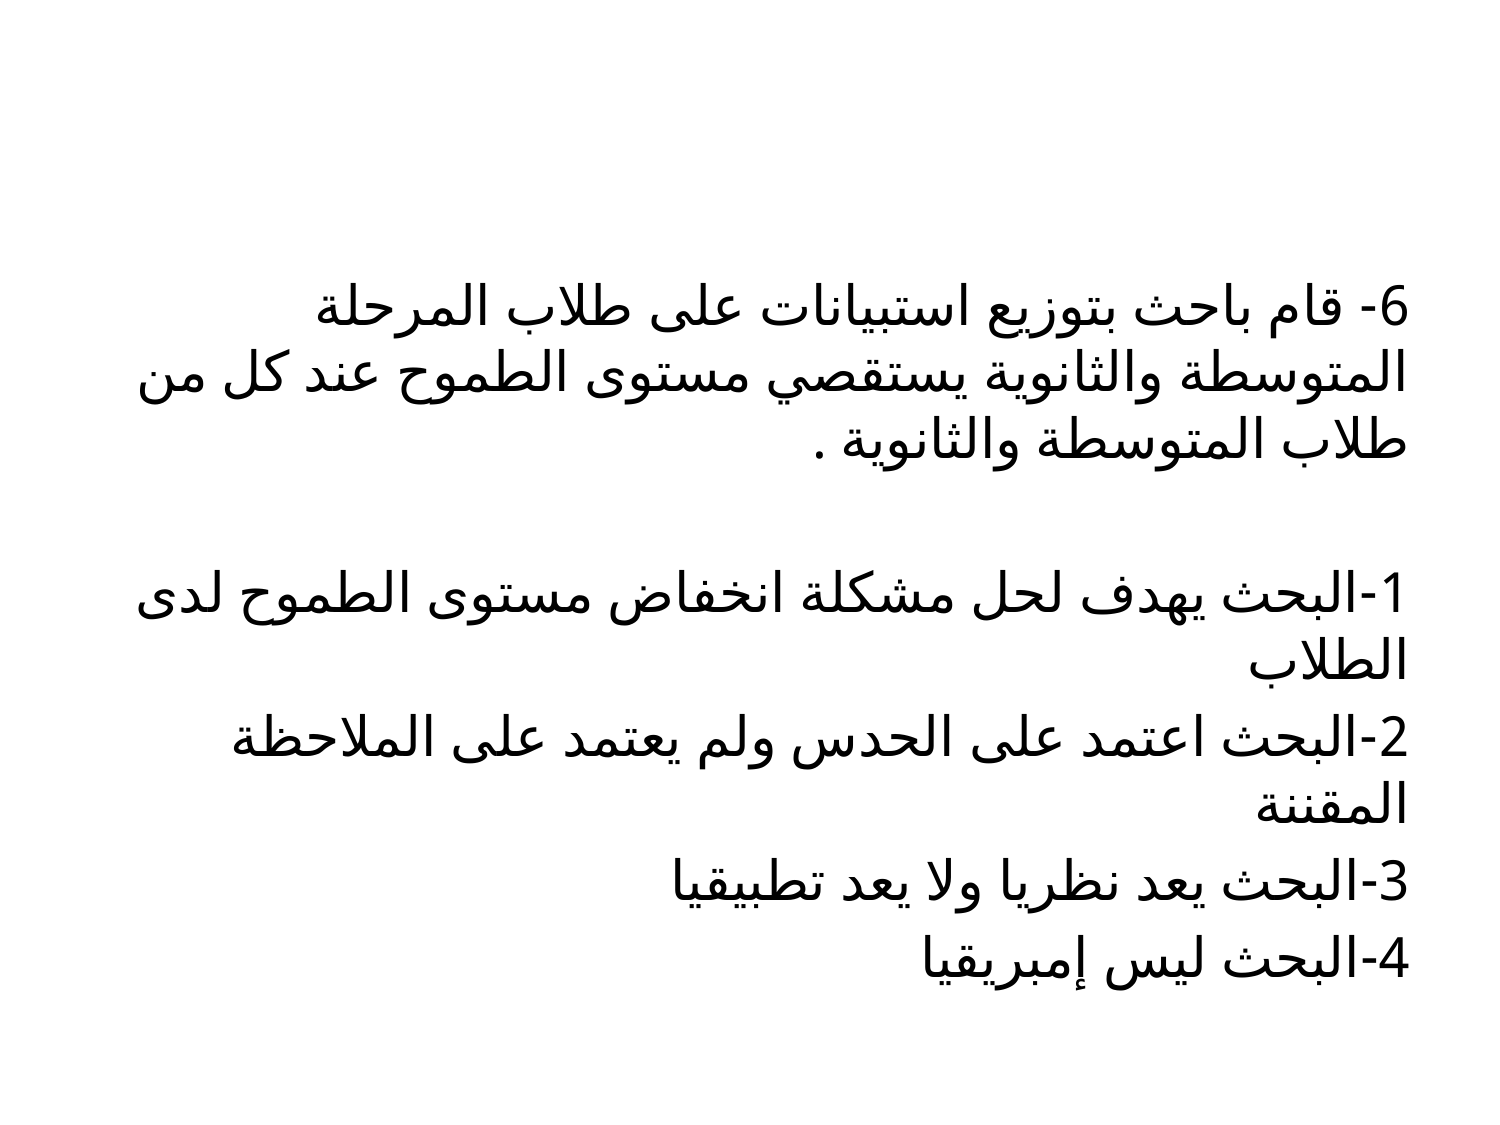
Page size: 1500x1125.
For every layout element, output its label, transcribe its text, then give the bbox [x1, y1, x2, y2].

list 6- قام باحث بتوزيع استبيانات على طلاب المرحلة المتوسطة والثانوية يستقصي مستوى الطموح عند كل من طلاب المتوسطة والثانوية . 1-البحث يهدف لحل مشكلة انخفاض مستوى الطموح لدى الطلاب 2-البحث اعتمد على الحدس ولم يعتمد على الملاحظة المقننة 3-البحث يعد نظريا ولا يعد تطبيقيا 4-البحث ليس إمبريقيا [75, 262, 1425, 1005]
